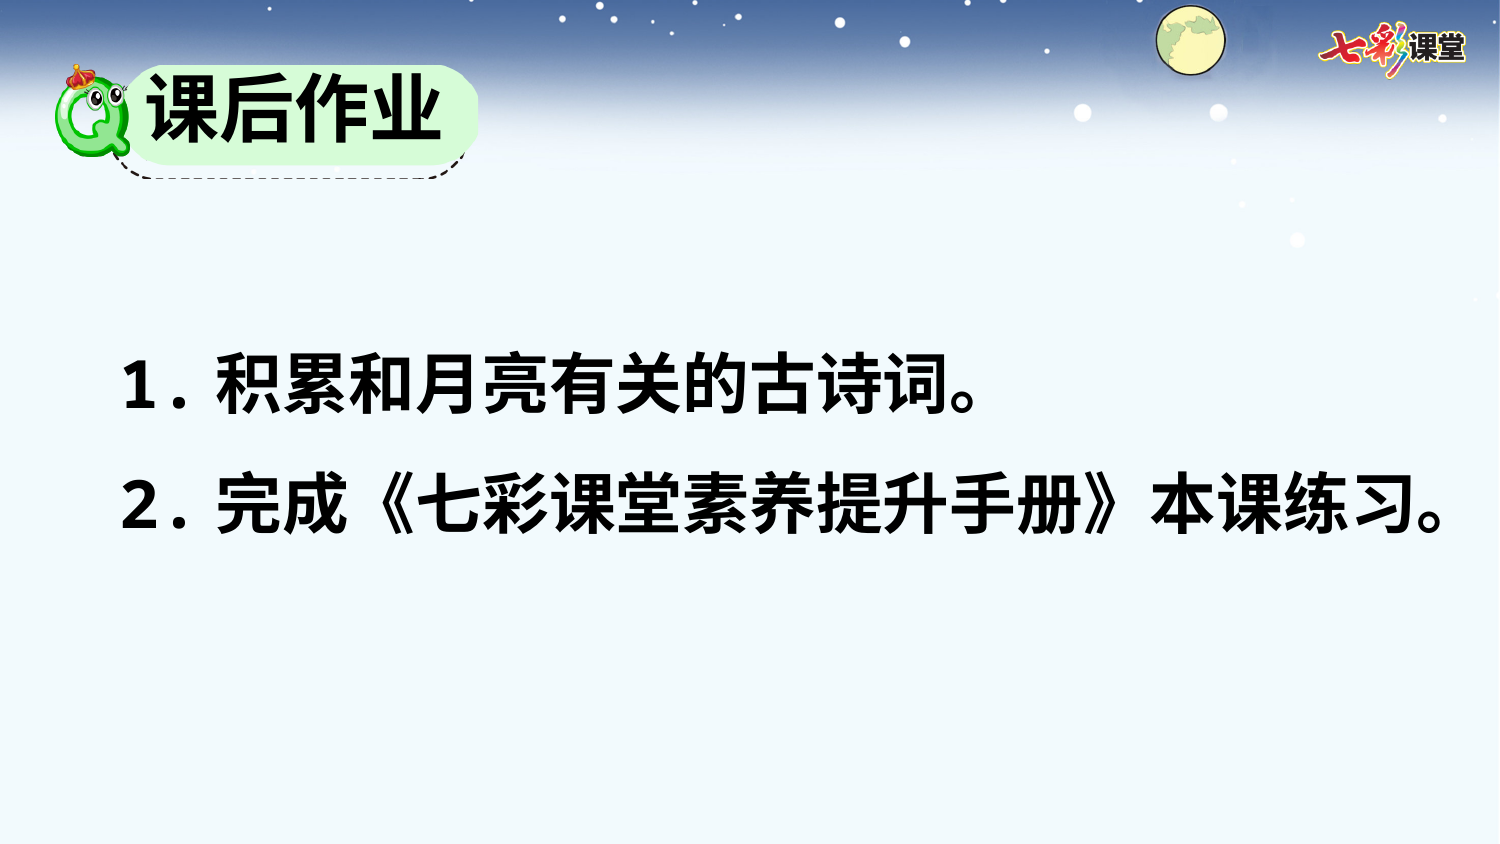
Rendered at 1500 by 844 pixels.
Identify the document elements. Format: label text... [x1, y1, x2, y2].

text_box 1.积累和月亮有关的古诗词。 2.完成《七彩课堂素养提升手册》本课练习。 [104, 294, 1450, 549]
text_box 课后作业 [133, 55, 467, 63]
picture [0, 0, 1500, 844]
